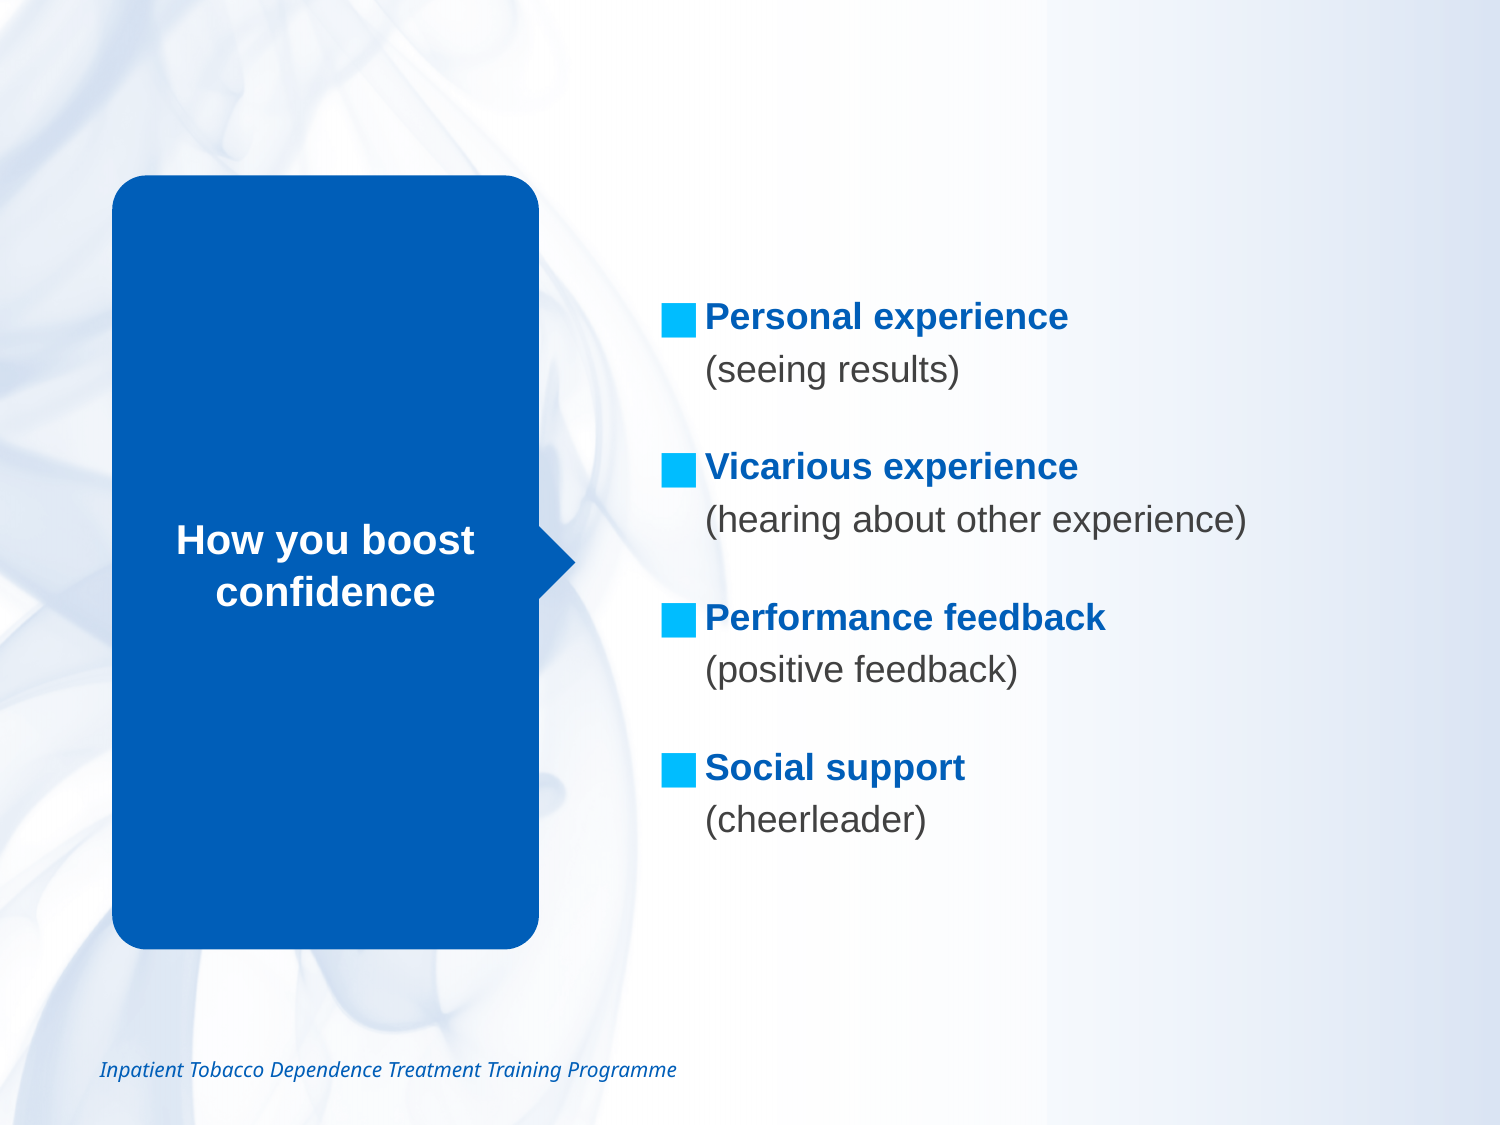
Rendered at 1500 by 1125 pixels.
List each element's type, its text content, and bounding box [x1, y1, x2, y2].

text_box [1048, 0, 1500, 1125]
picture [0, 0, 1047, 1125]
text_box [111, 175, 560, 950]
list Personal experience (seeing results) Vicarious experience (hearing about other experience) Performance feedback (positive feedback) Social support (cheerleader) [1051, 175, 1403, 950]
